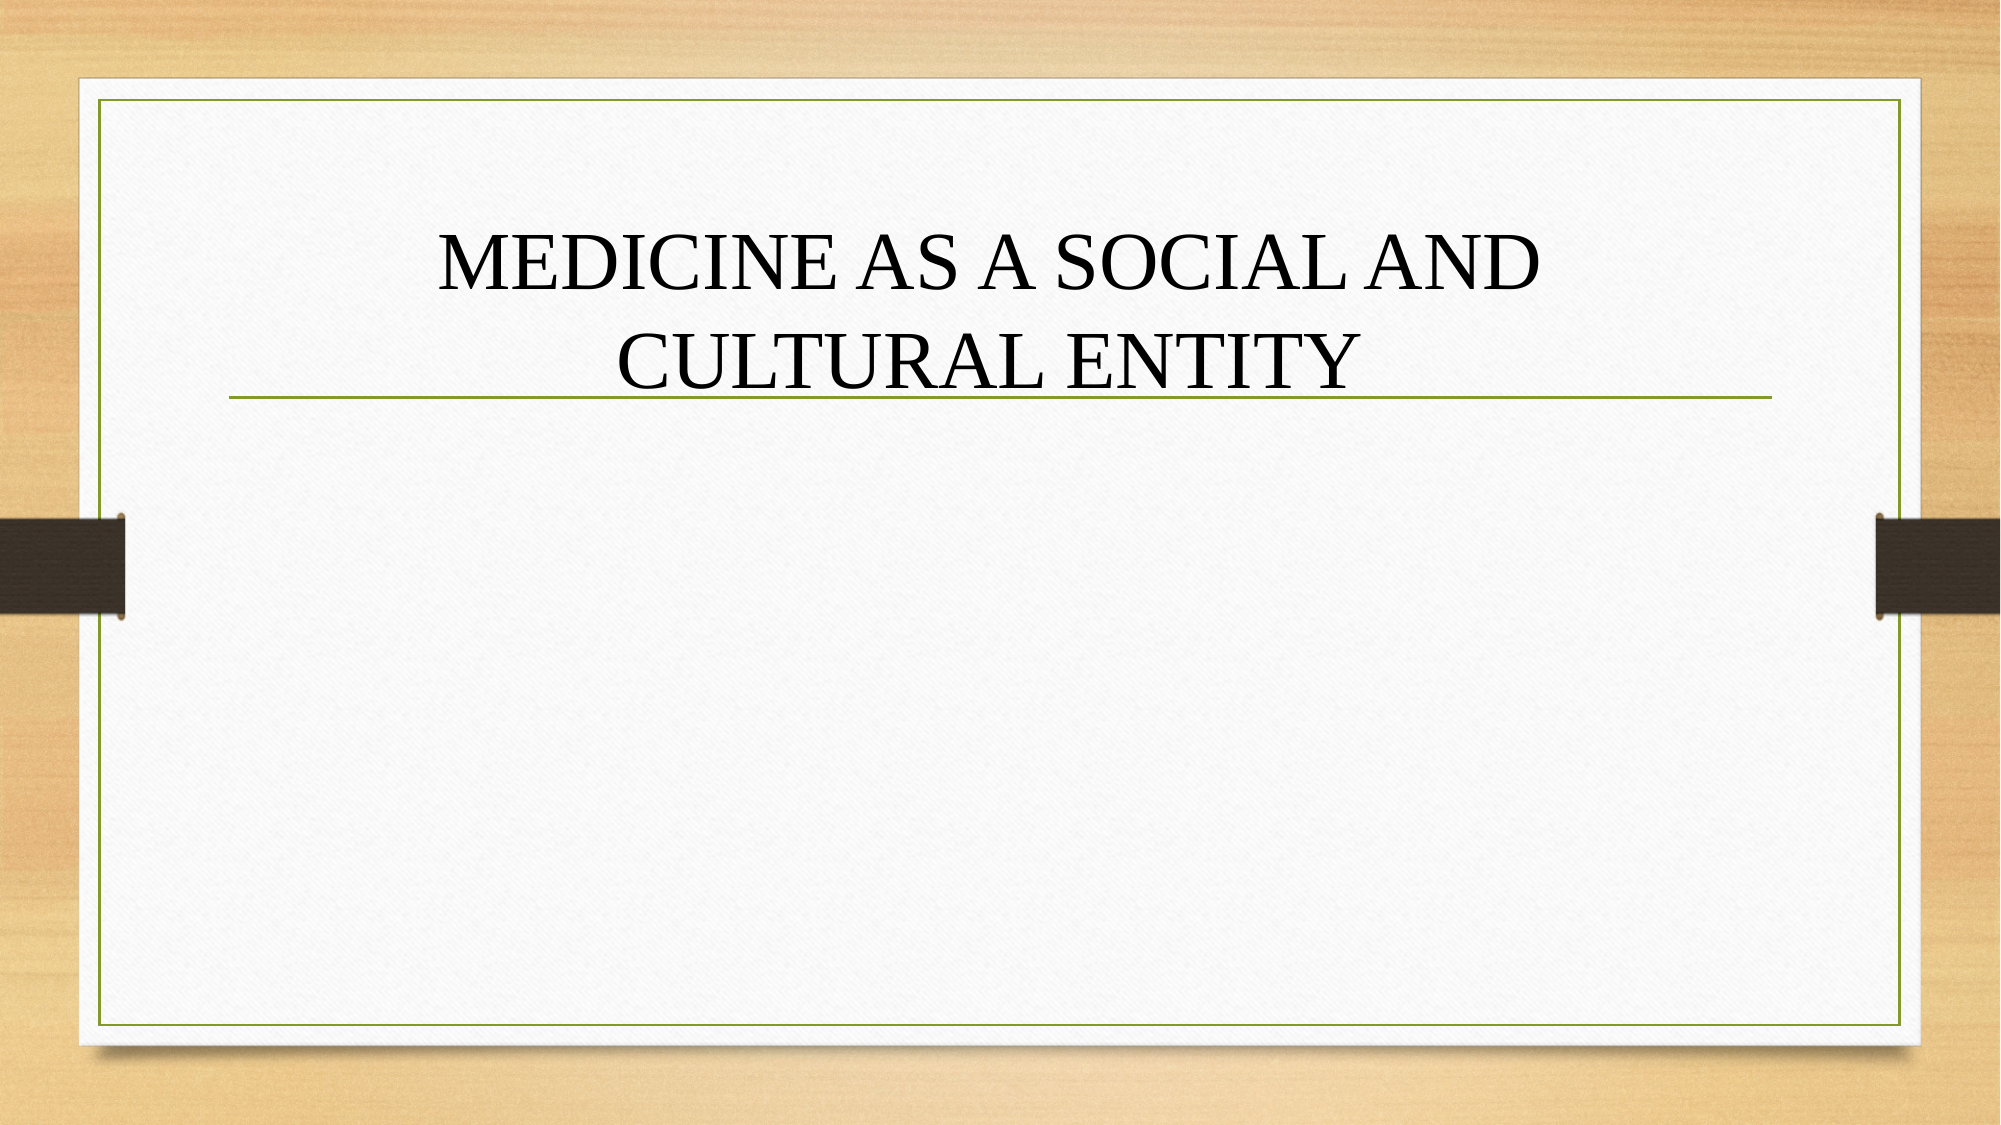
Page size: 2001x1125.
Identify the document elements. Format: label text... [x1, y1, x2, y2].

title Medicine as a social and cultural entity [202, 199, 1778, 413]
picture [0, 0, 2001, 1125]
